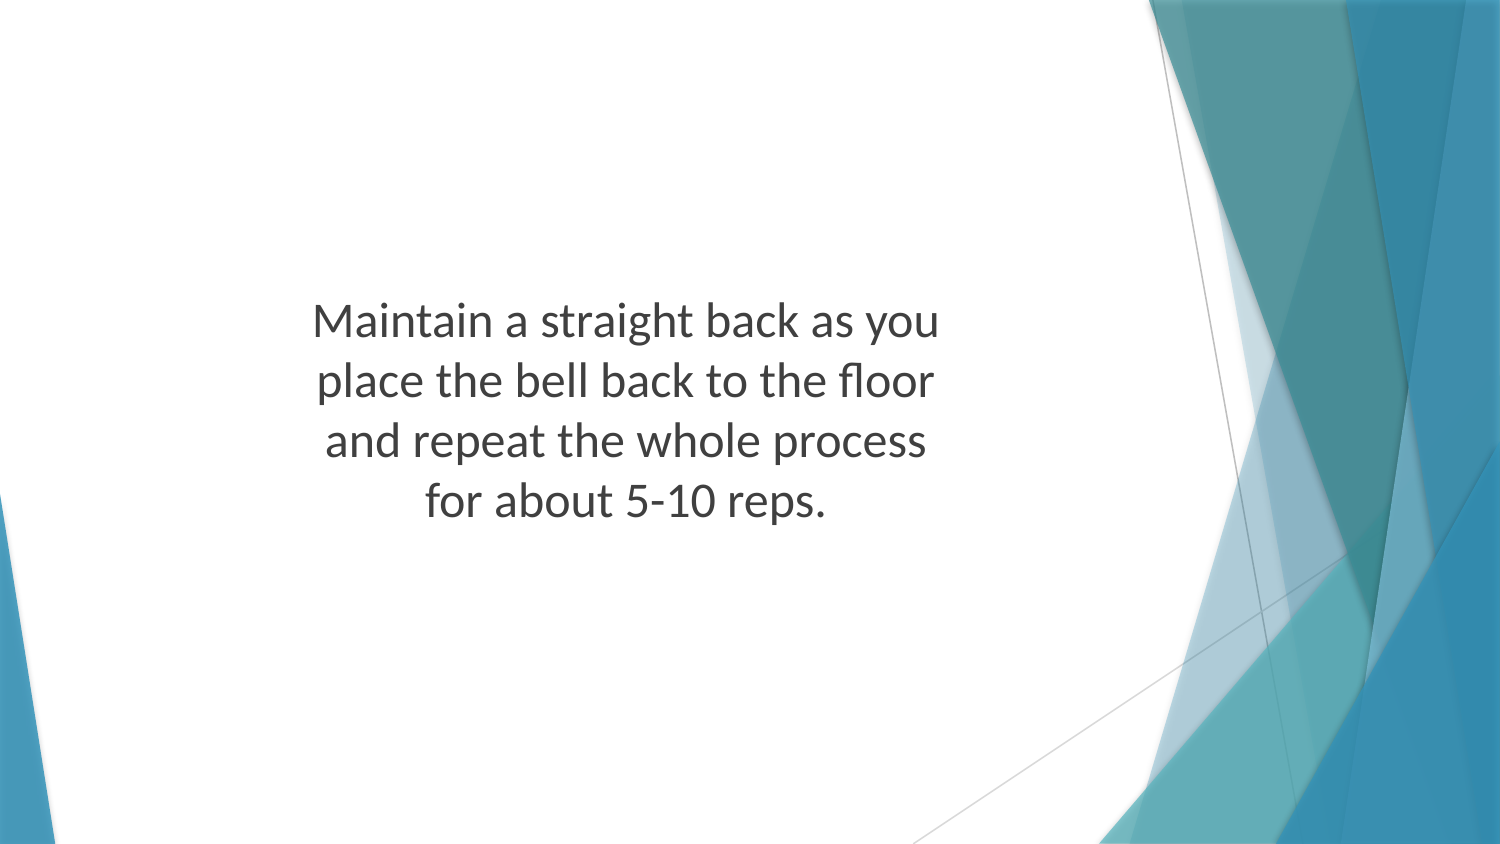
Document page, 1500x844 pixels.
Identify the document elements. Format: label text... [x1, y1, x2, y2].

list Maintain a straight back as you place the bell back to the floor and repeat the whole process for about 5-10 reps. [277, 280, 975, 635]
